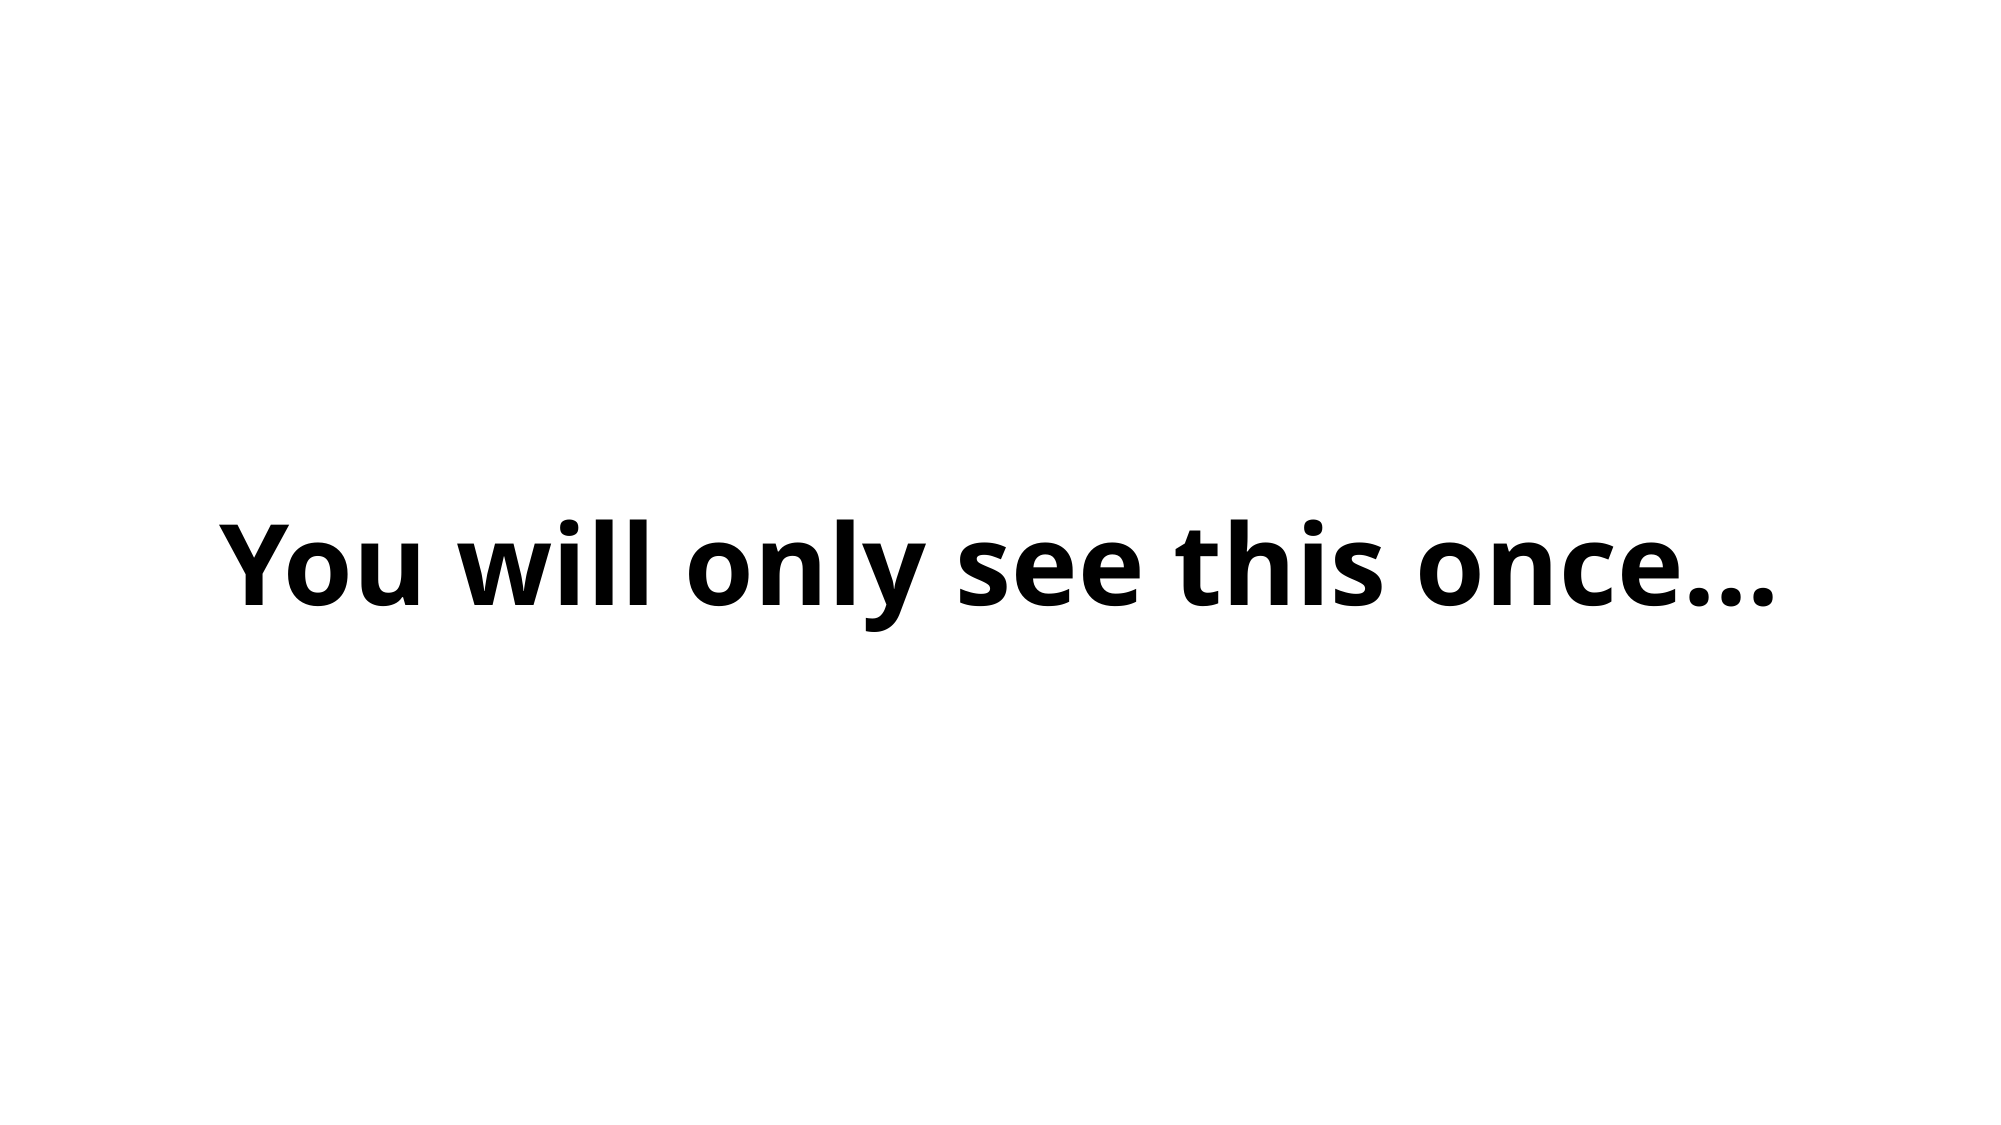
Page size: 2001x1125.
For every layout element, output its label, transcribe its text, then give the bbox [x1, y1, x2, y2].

text_box You will only see this once... [81, 485, 1919, 636]
